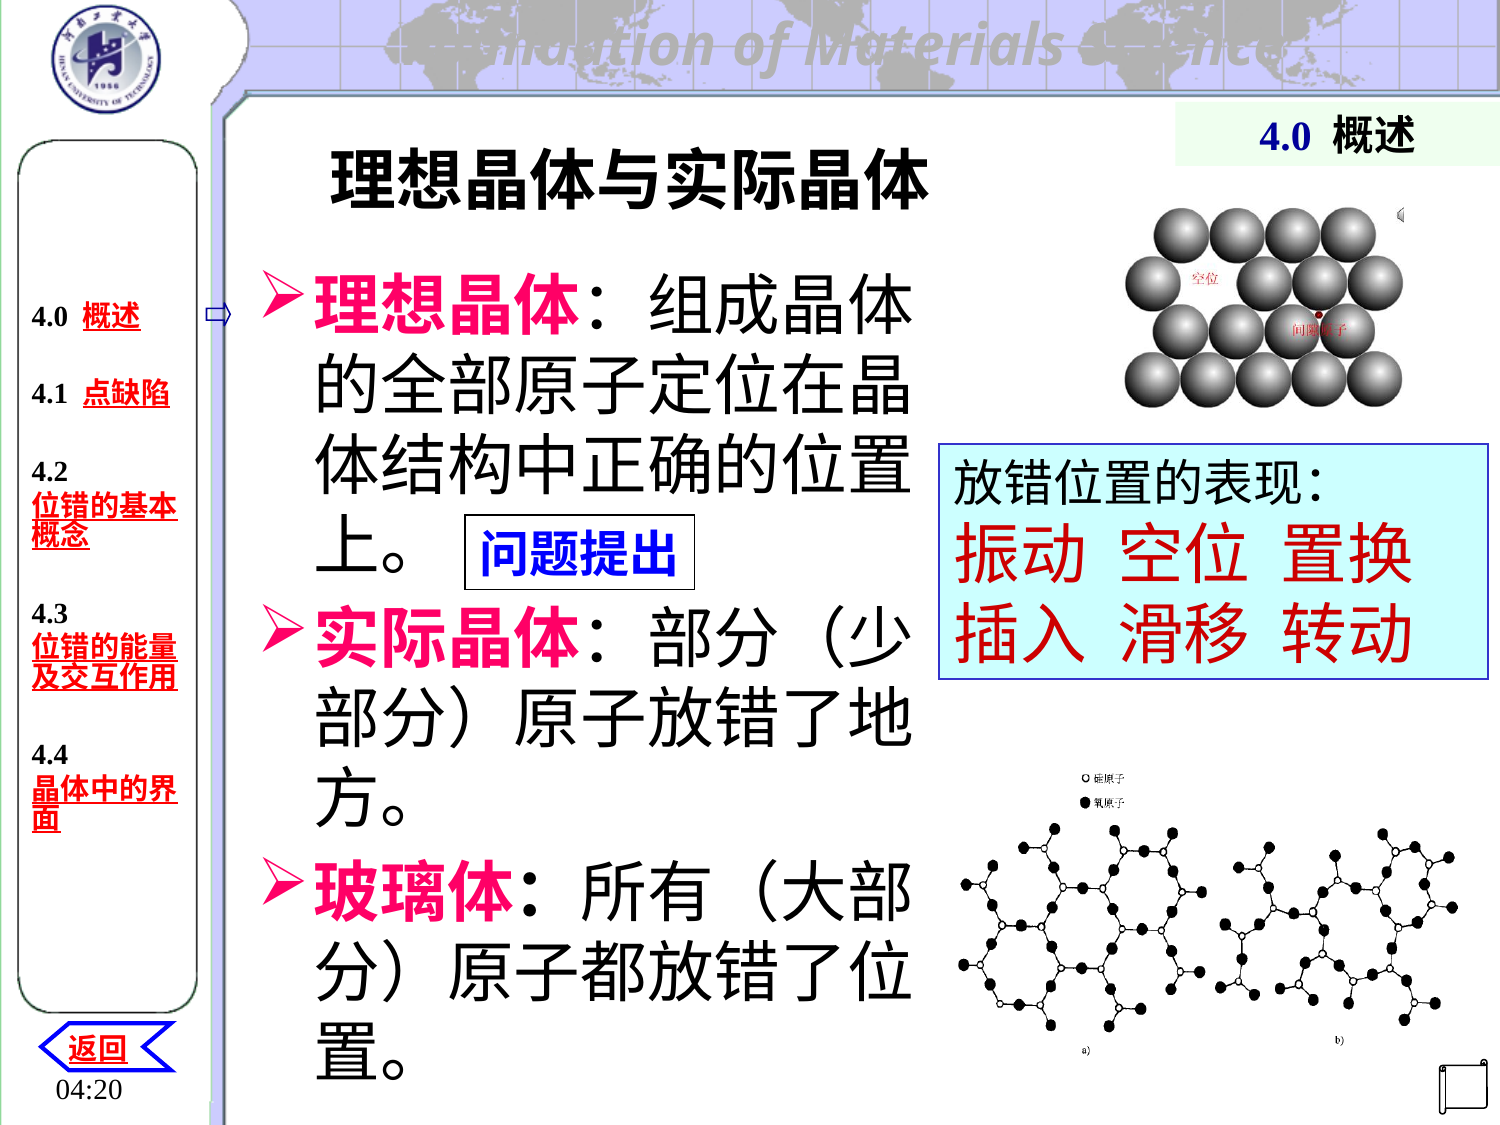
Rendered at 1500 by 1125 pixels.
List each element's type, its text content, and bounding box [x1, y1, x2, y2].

text_box [206, 302, 231, 327]
picture [0, 0, 1500, 1125]
footer 机电工程学院 [1021, 1058, 1497, 1125]
text_box 4.0 概述 4.1 点缺陷 4.2 位错的基本概念 4.3 位错的能量及交互作用 4.4晶体中的界面 [16, 219, 195, 797]
text_box 放错位置的表现： 振动 空位 置换 插入 滑移 转动 [938, 444, 1489, 679]
text_box 4.0 概述 [1175, 101, 1500, 166]
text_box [40, 1022, 172, 1074]
text_box 问题提出 [464, 515, 695, 590]
title 理想晶体与实际晶体 [230, 125, 1031, 226]
list 理想晶体：组成晶体的全部原子定位在晶体结构中正确的位置上。 实际晶体：部分（少部分）原子放错了地方。 玻璃体：所有（大部分）原子都放错了位置。 [242, 255, 966, 1125]
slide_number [40, 1062, 204, 1125]
text_box [1439, 1059, 1488, 1114]
